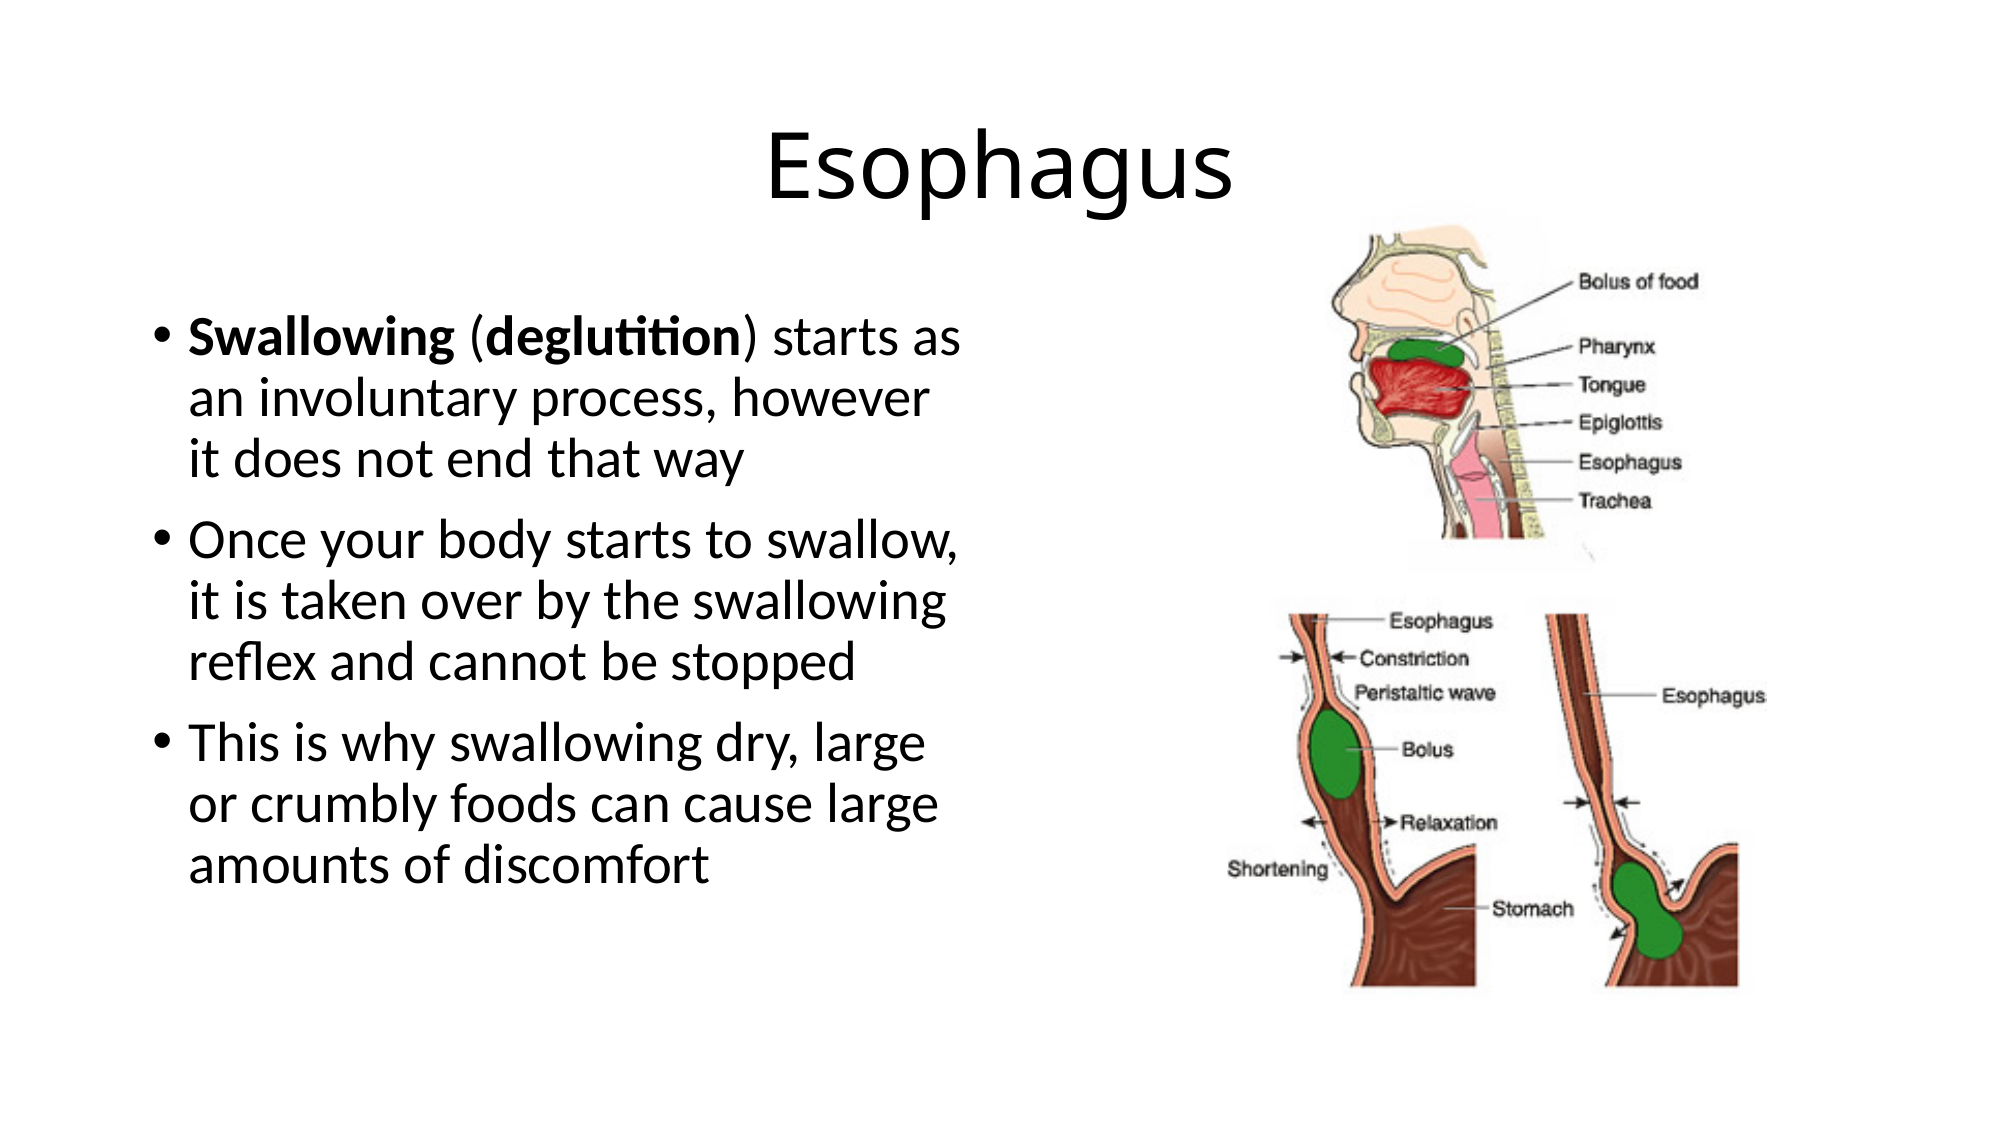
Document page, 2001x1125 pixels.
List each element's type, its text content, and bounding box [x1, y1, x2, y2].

list Swallowing (deglutition) starts as an involuntary process, however it does not end that way Once your body starts to swallow, it is taken over by the swallowing reflex and cannot be stopped This is why swallowing dry, large or crumbly foods can cause large amounts of discomfort [137, 299, 988, 1014]
title Esophagus [137, 59, 1863, 278]
picture [1227, 201, 1767, 1001]
